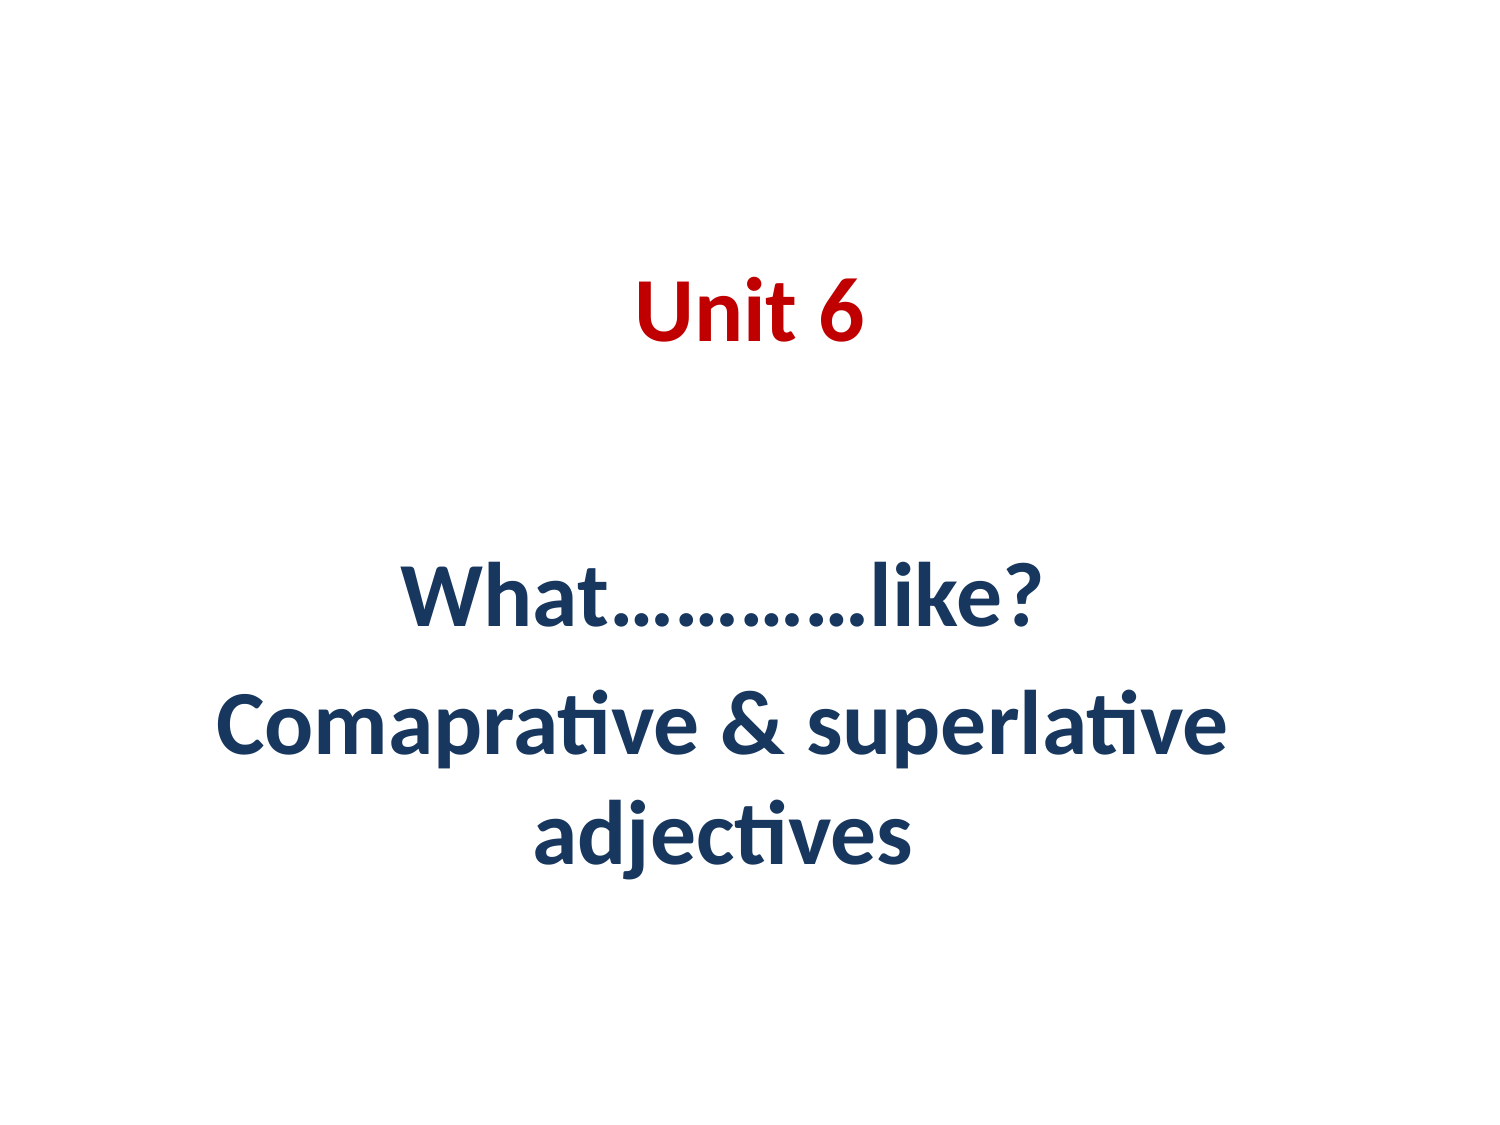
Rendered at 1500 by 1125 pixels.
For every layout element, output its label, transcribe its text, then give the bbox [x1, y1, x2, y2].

title Unit 6 [112, 184, 1388, 426]
subtitle What…………like? Comaprative & superlative adjectives [171, 527, 1275, 925]
